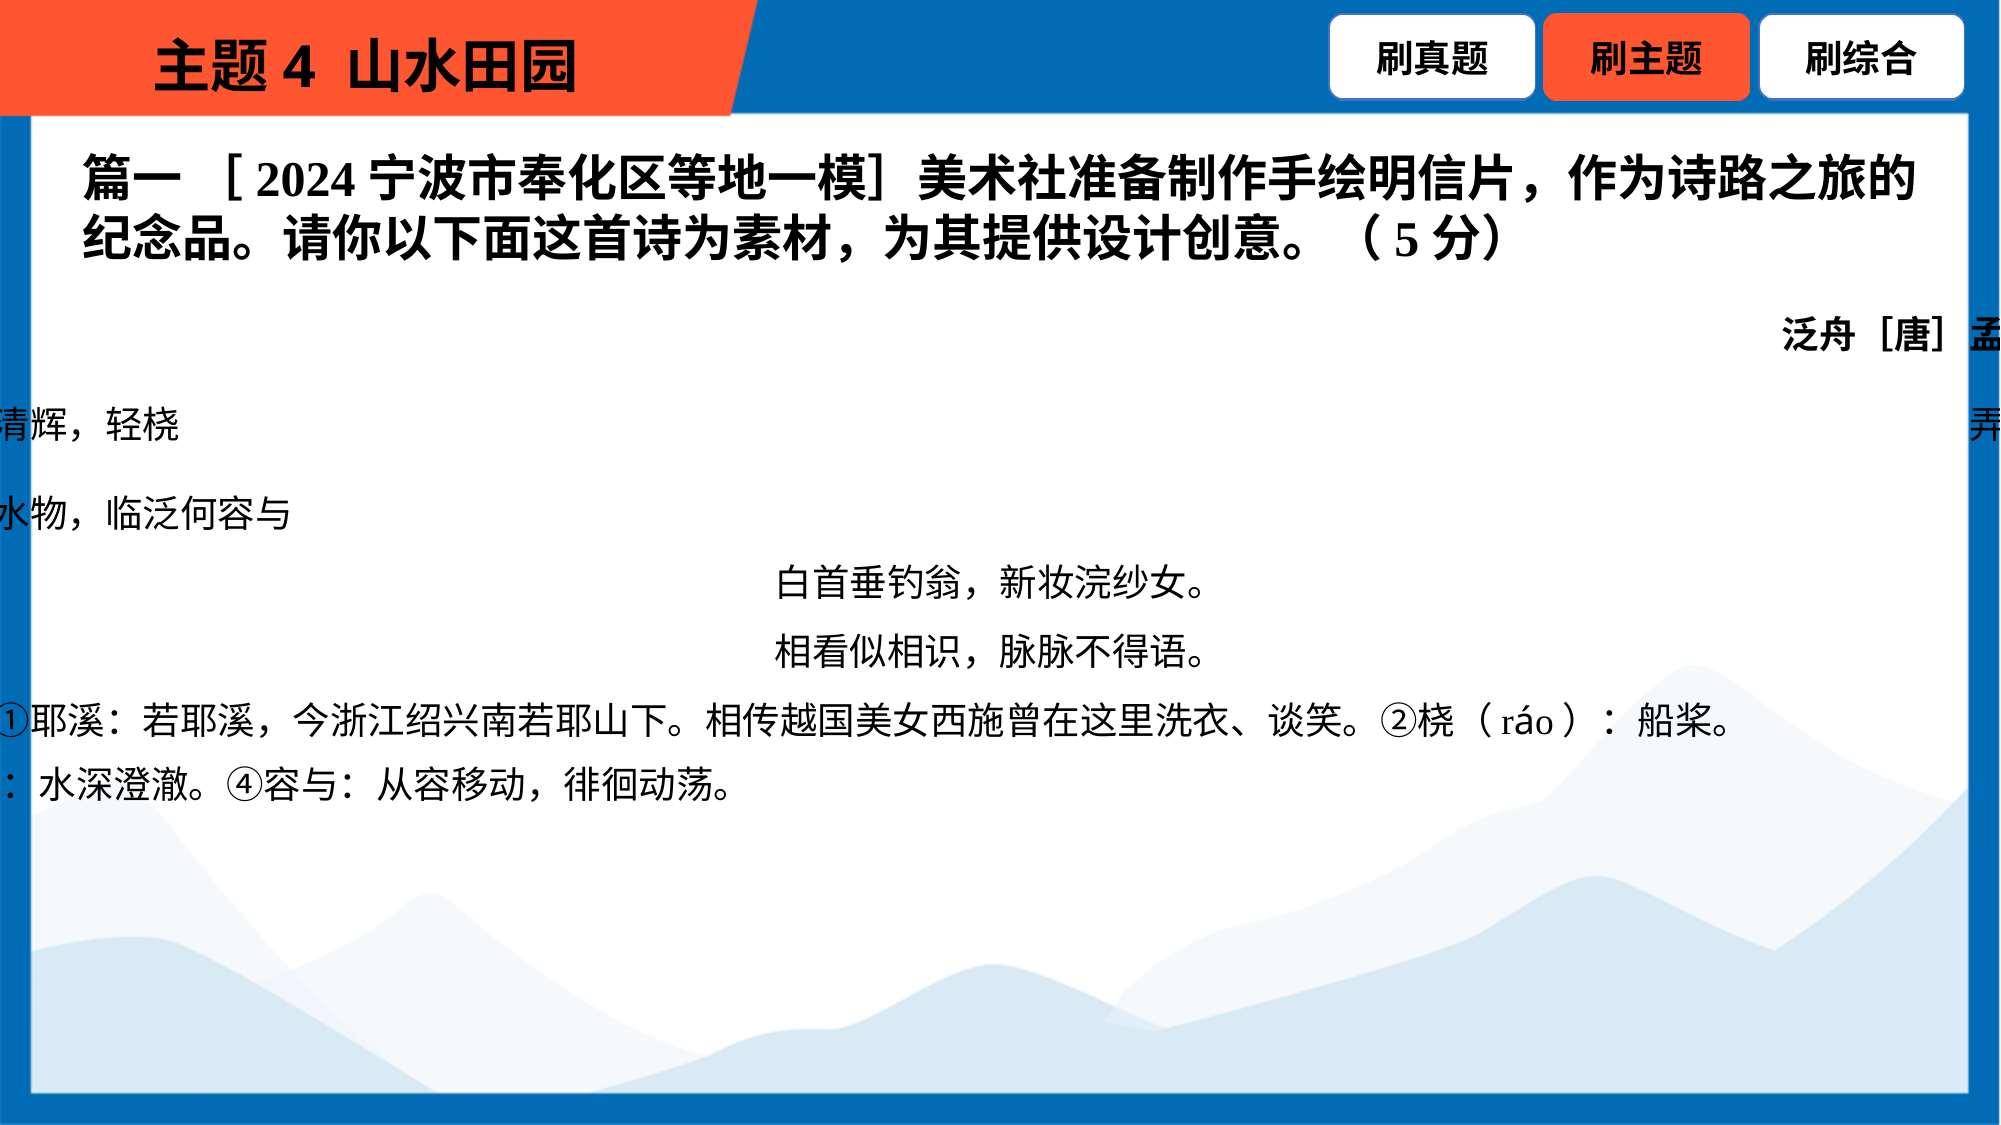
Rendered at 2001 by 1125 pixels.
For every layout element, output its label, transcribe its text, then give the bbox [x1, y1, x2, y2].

text_box 篇一 ［2024宁波市奉化区等地一模］美术社准备制作手绘明信片，作为诗路之旅的 纪念品。请你以下面这首诗为素材，为其提供设计创意。（5分） [82, 146, 1917, 267]
picture [1991, 320, 2000, 326]
picture [0, 0, 2000, 1125]
picture [1989, 416, 2000, 420]
